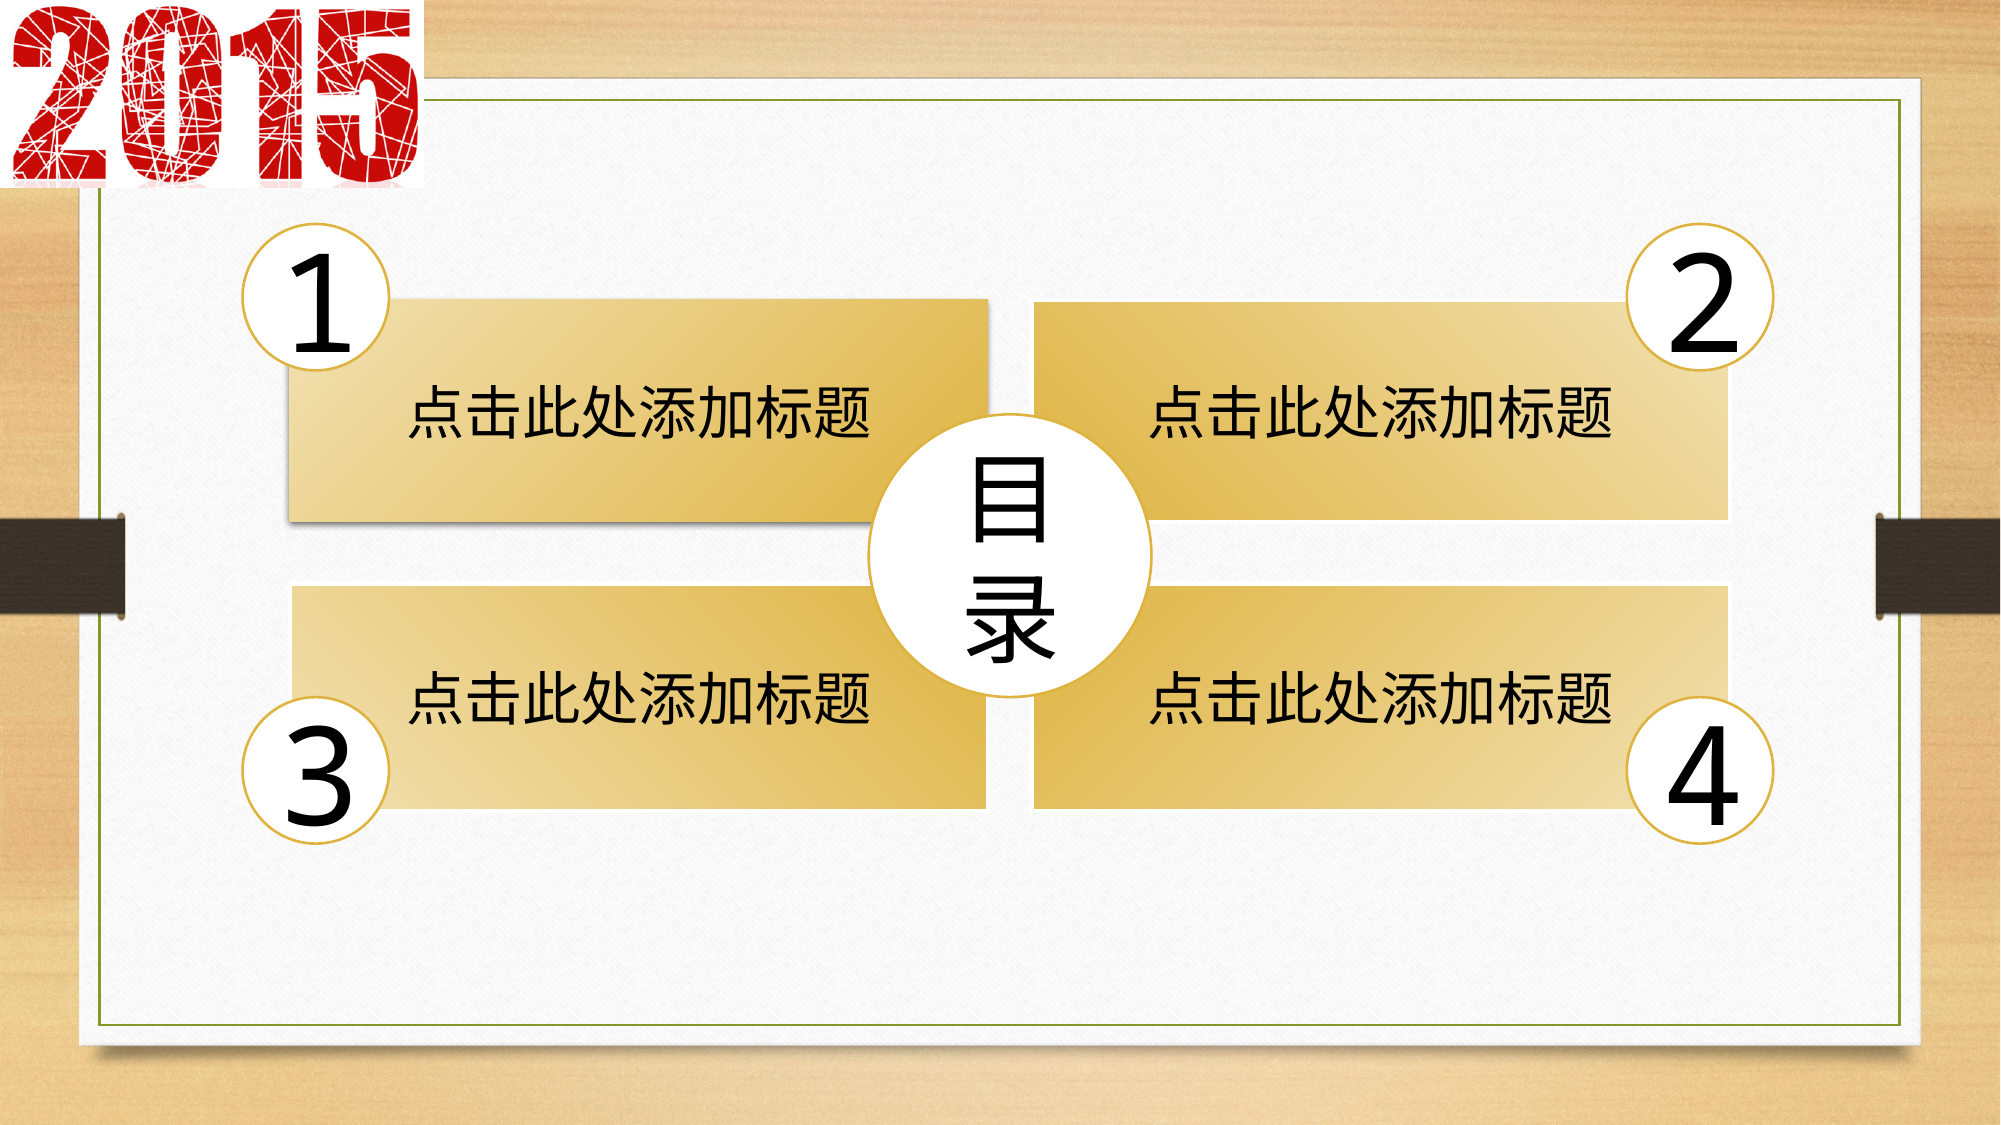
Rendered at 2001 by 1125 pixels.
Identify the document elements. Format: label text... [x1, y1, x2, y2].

text_box 2 [1625, 222, 1775, 372]
picture [0, 0, 2001, 1125]
text_box 4 [1625, 695, 1775, 845]
text_box 目录 [867, 413, 1153, 699]
text_box 3 [241, 695, 391, 845]
text_box 点击此处添加标题 [289, 299, 989, 522]
text_box 1 [241, 222, 391, 372]
text_box 点击此处添加标题 [1029, 581, 1732, 813]
text_box 点击此处添加标题 [1029, 298, 1732, 524]
text_box 点击此处添加标题 [288, 581, 990, 813]
